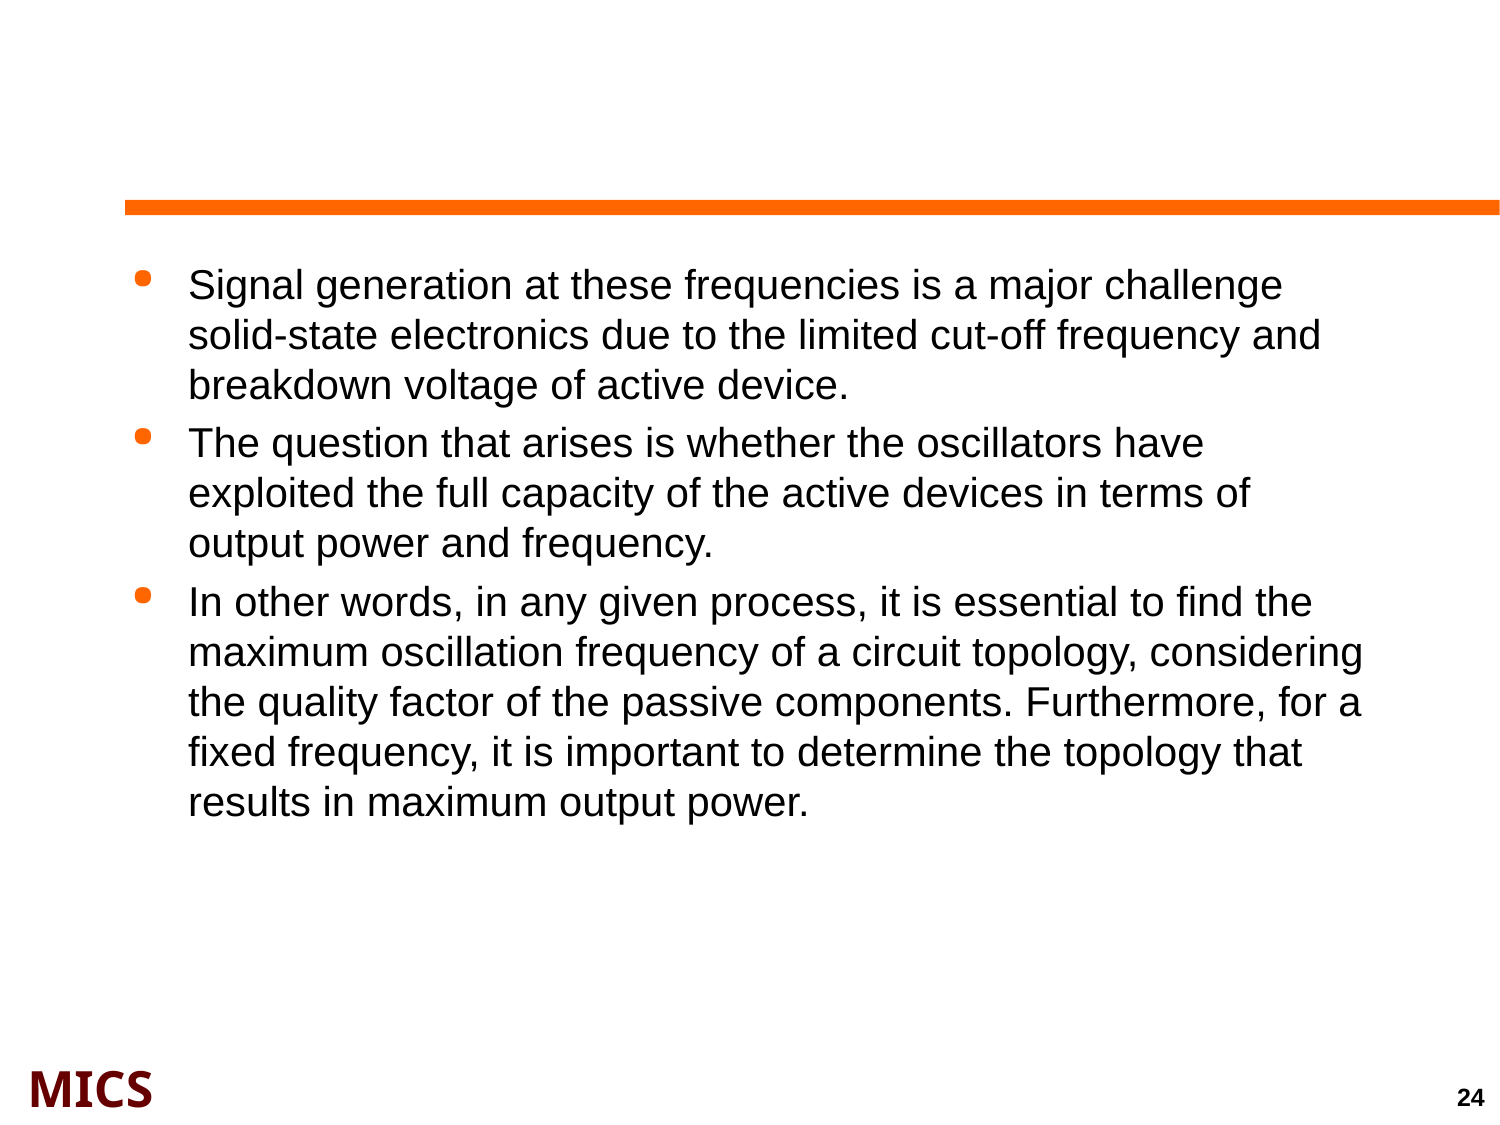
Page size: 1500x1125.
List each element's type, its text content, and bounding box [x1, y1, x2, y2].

list Signal generation at these frequencies is a major challenge solid-state electronics due to the limited cut-off frequency and breakdown voltage of active device. The question that arises is whether the oscillators have exploited the full capacity of the active devices in terms of output power and frequency. In other words, in any given process, it is essential to ﬁnd the maximum oscillation frequency of a circuit topology, considering the quality factor of the passive components. Furthermore, for a ﬁxed frequency, it is important to determine the topology that results in maximum output power. [116, 249, 1392, 926]
slide_number 24 [1425, 1067, 1500, 1125]
